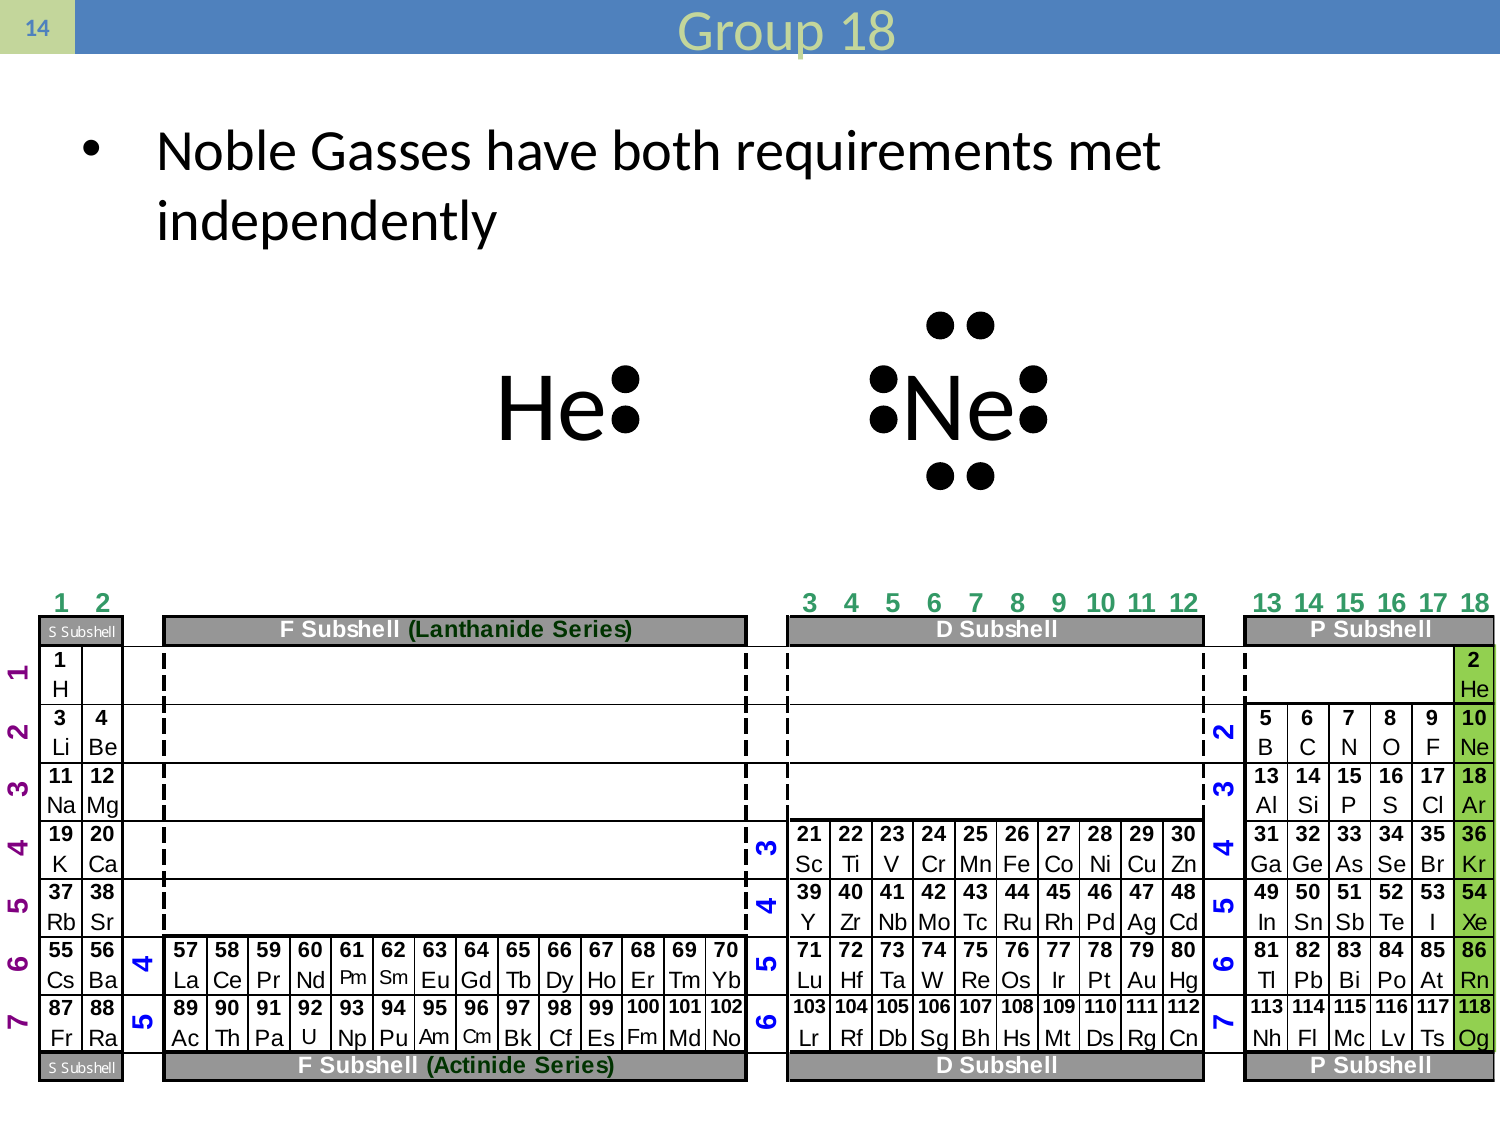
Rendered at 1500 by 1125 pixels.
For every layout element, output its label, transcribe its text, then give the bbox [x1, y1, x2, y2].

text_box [869, 311, 1048, 491]
title Group 18 [75, 0, 1500, 54]
text_box Noble Gasses have both requirements met independently [66, 105, 1434, 260]
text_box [479, 331, 640, 469]
picture [3, 587, 1497, 1084]
